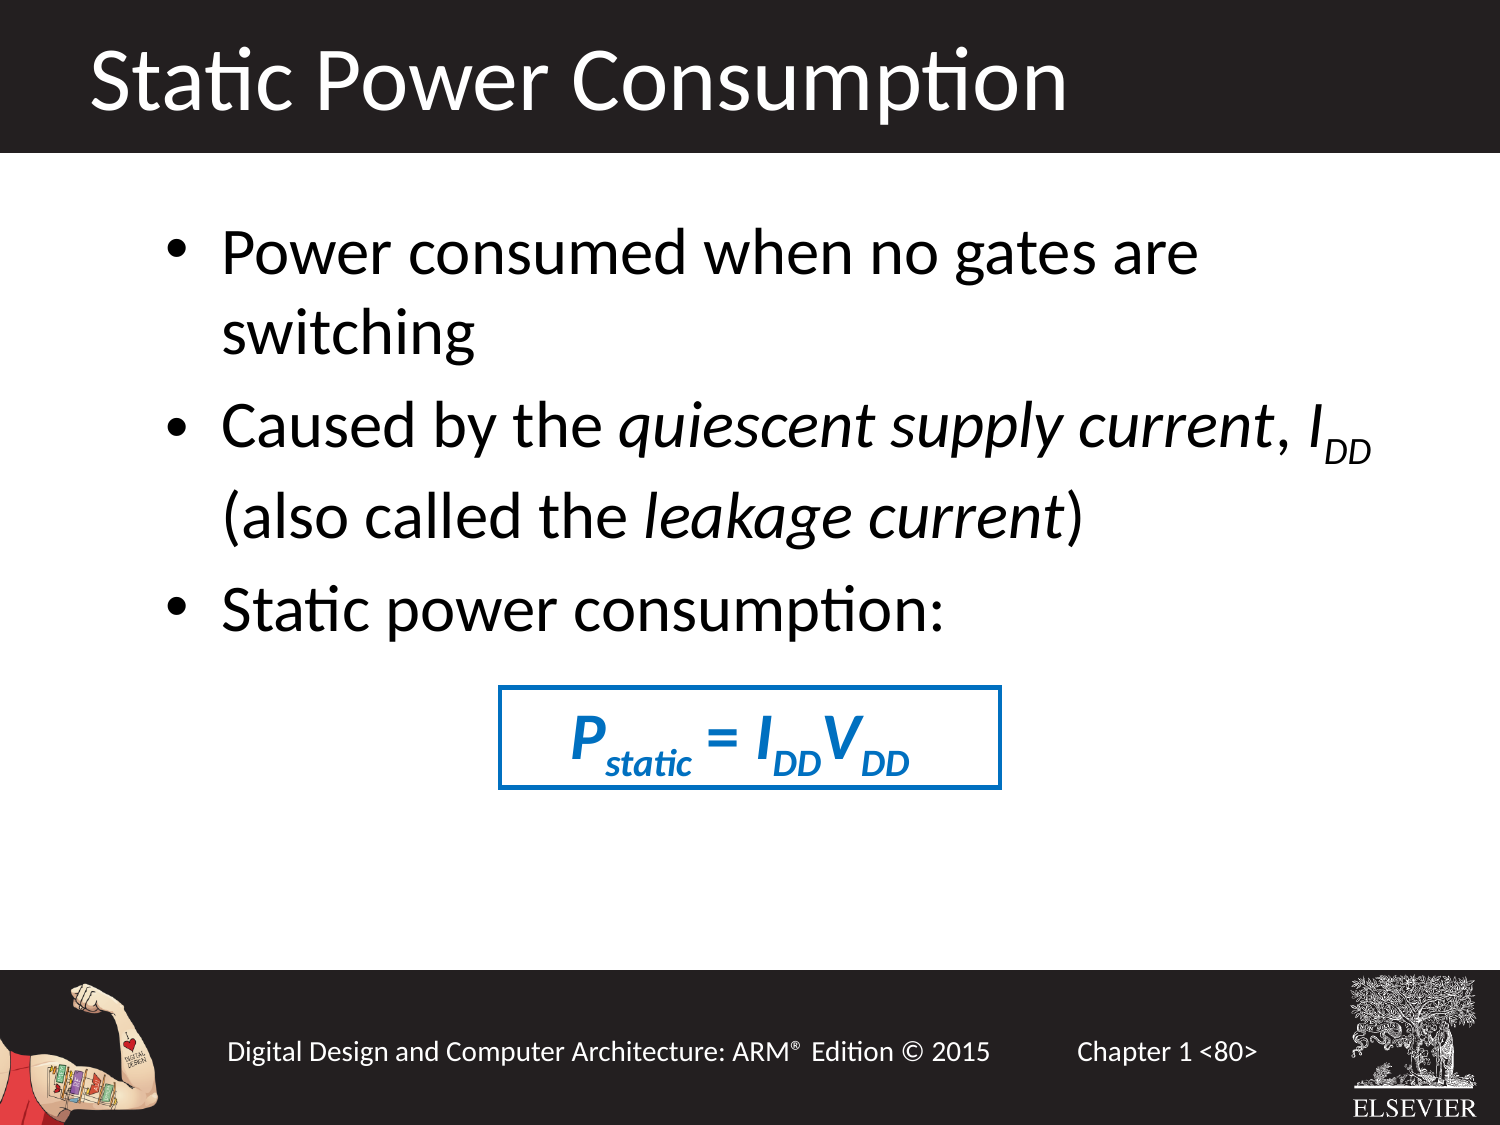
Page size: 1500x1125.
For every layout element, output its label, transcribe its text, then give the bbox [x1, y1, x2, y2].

text_box [500, 687, 1000, 788]
picture [0, 979, 163, 1125]
list Power consumed when no gates are switching Caused by the quiescent supply current, IDD (also called the leakage current) Static power consumption: Pstatic = IDDVDD [150, 200, 1425, 1063]
text_box Static Power Consumption [75, 11, 1375, 136]
picture [1350, 974, 1477, 1117]
